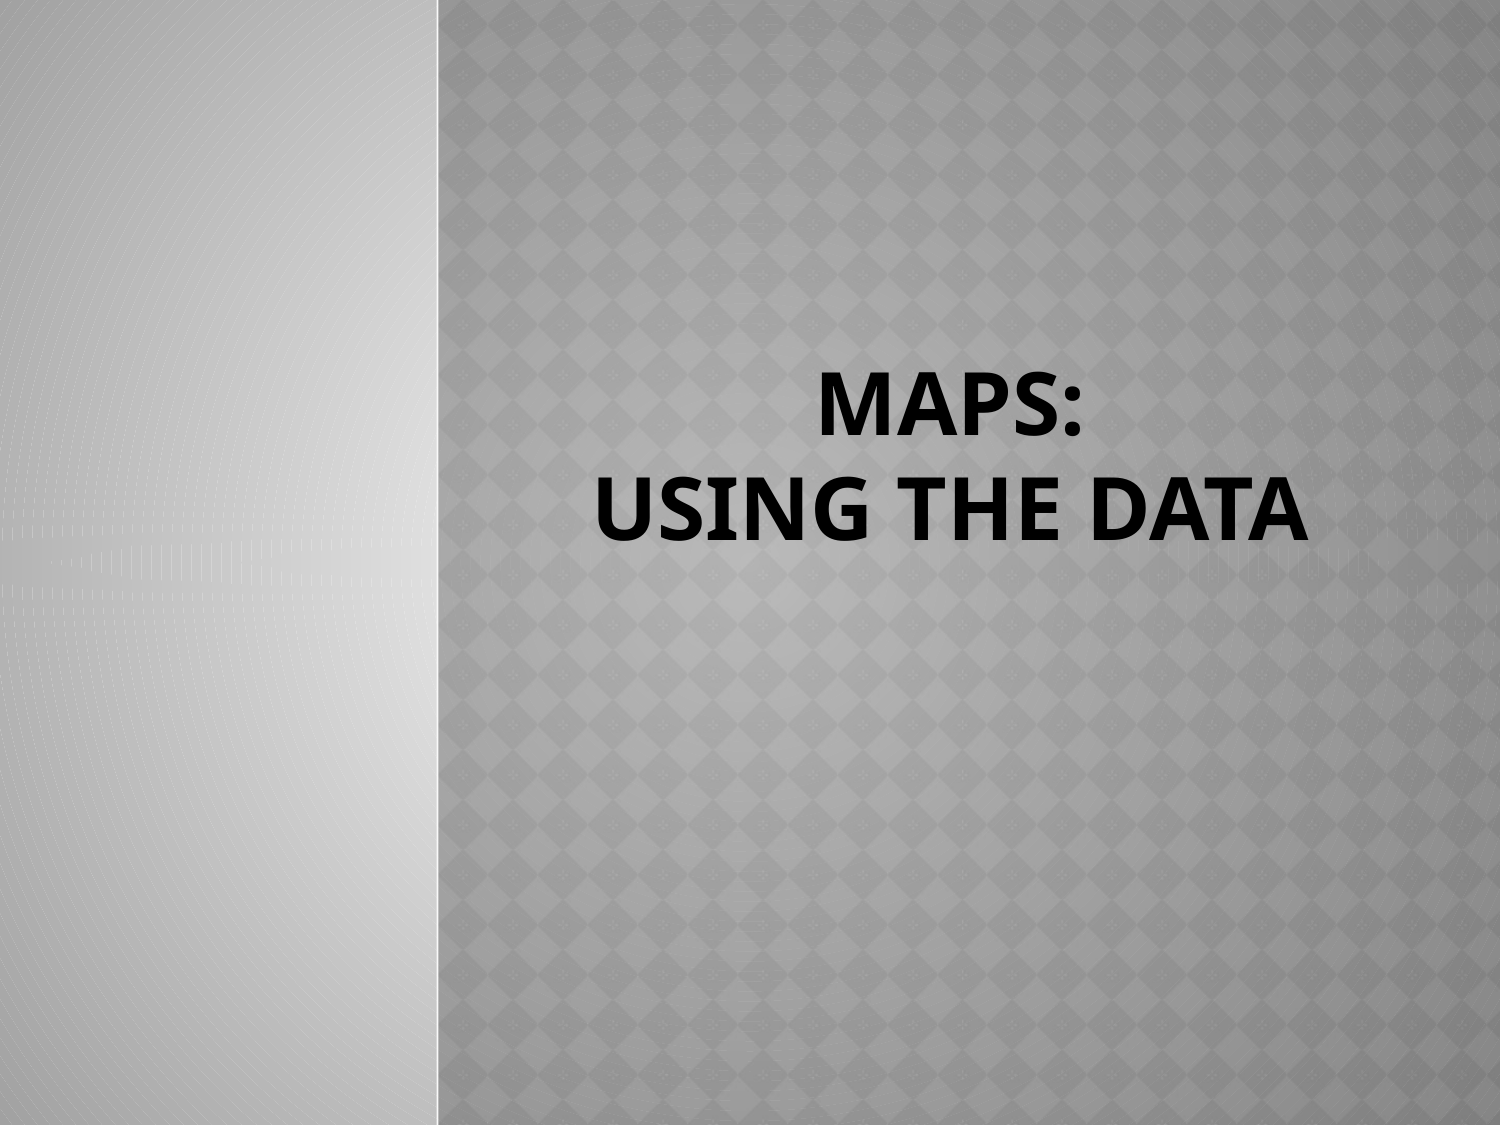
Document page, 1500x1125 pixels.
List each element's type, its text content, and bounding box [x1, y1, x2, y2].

title MAPS: Using the data [462, 87, 1438, 558]
